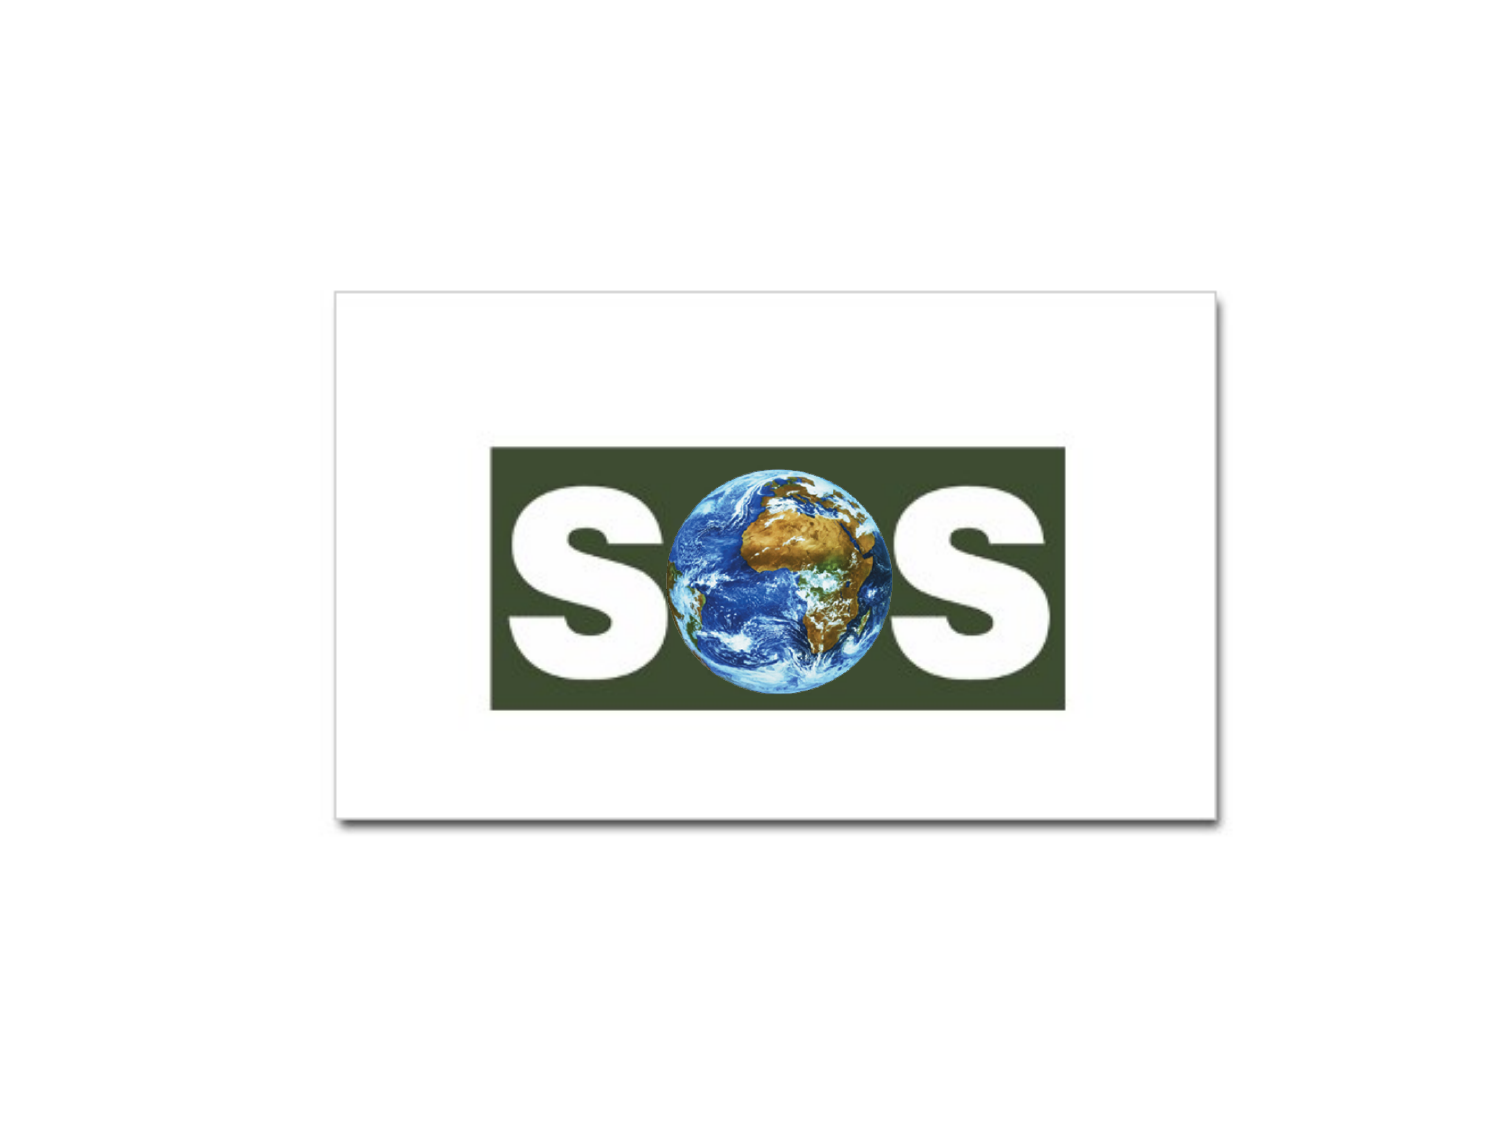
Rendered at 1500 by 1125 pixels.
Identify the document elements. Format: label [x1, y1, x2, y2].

picture [249, 265, 1258, 860]
